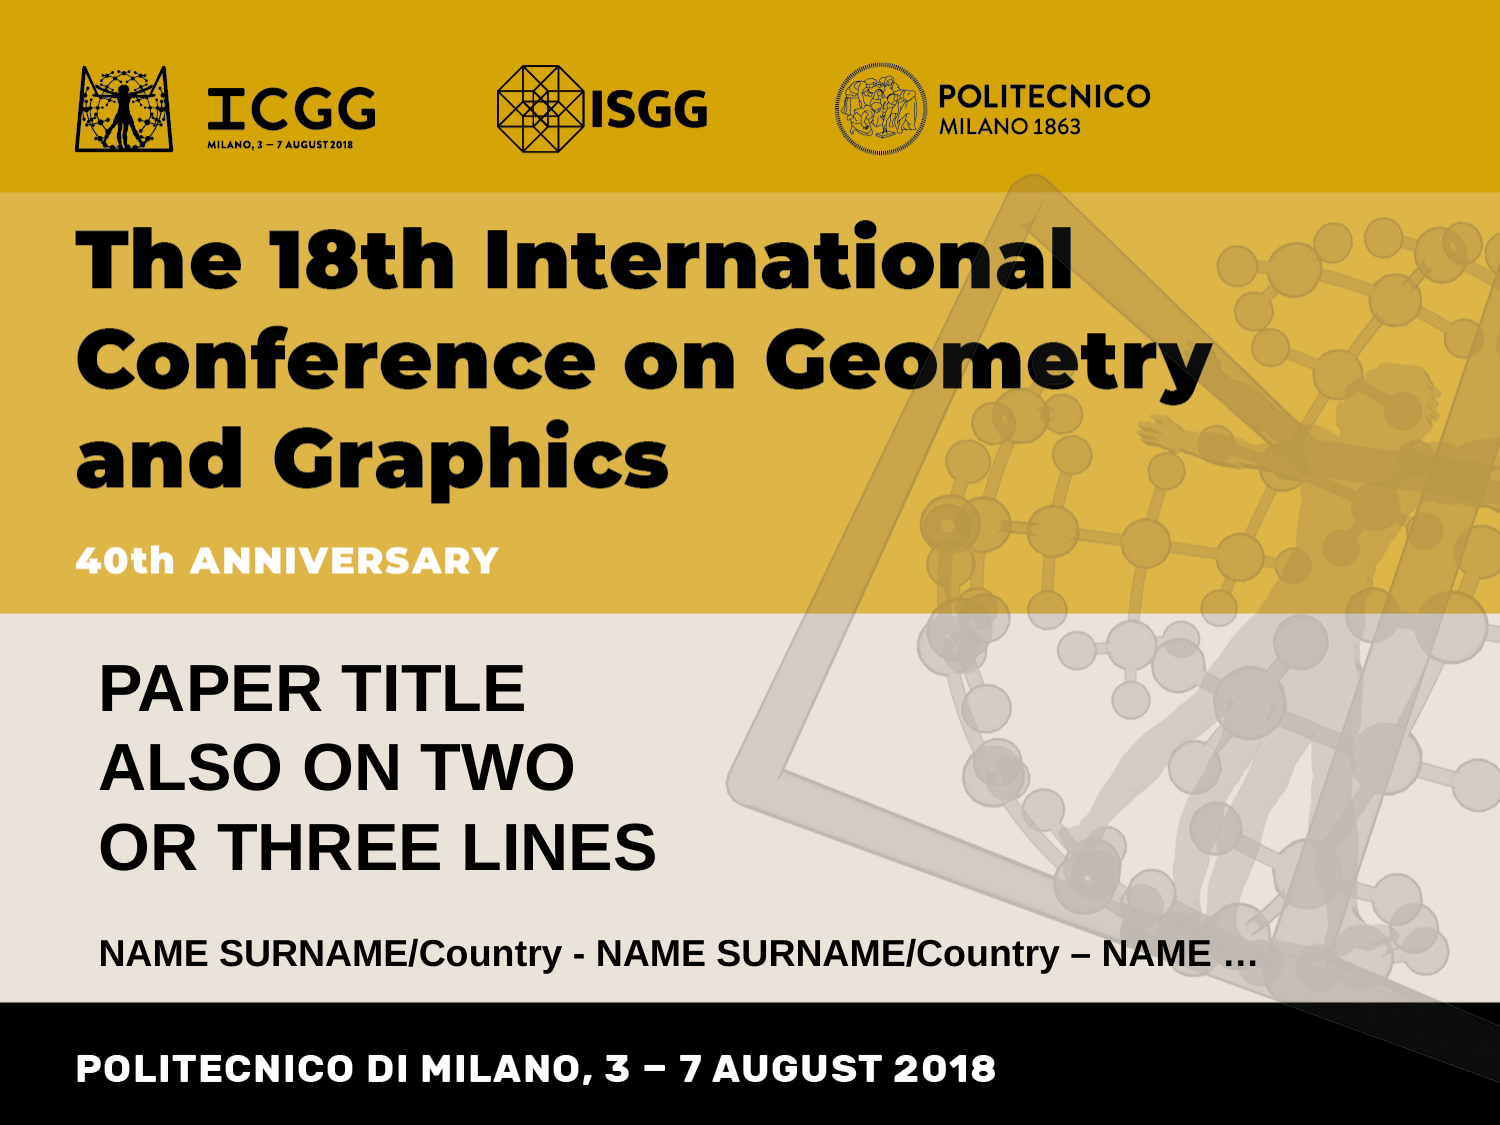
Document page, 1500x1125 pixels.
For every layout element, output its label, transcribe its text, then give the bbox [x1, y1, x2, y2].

picture [0, 0, 1500, 1125]
text_box PAPER TITLE ALSO ON TWO OR THREE LINES NAME SURNAME/Country - NAME SURNAME/Country – NAME … [83, 636, 1414, 982]
